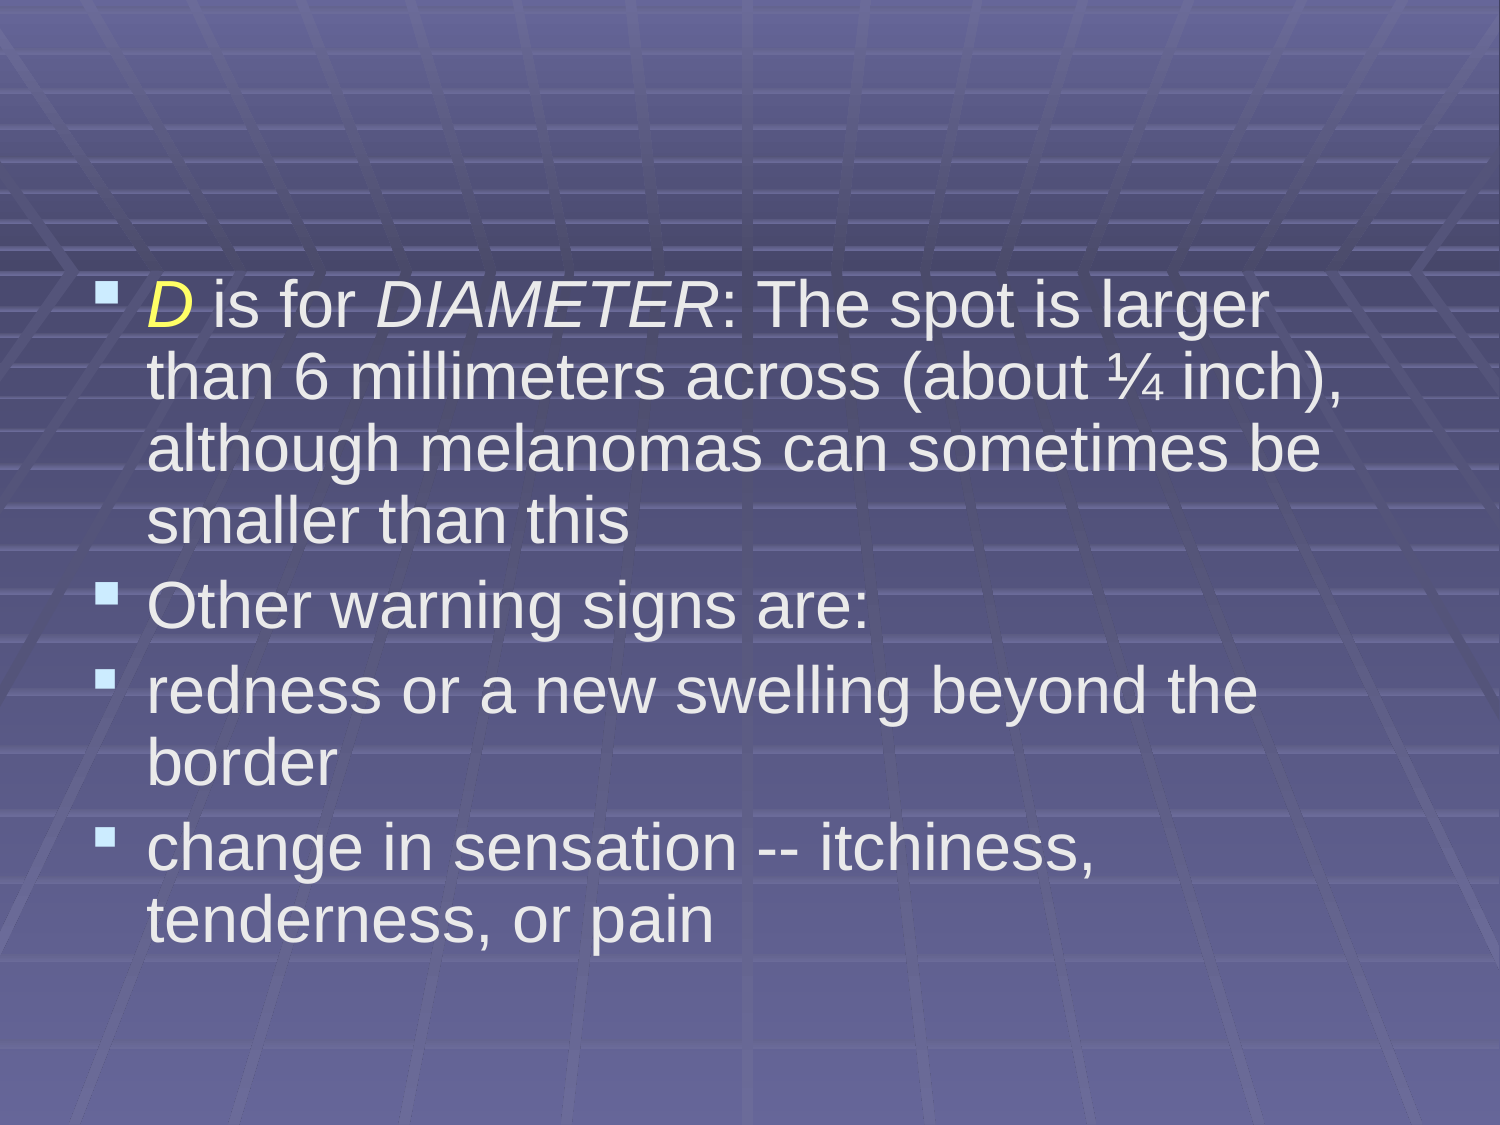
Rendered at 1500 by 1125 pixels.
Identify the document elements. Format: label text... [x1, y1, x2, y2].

list D is for DIAMETER: The spot is larger than 6 millimeters across (about ¼ inch), although melanomas can sometimes be smaller than this Other warning signs are: redness or a new swelling beyond the border change in sensation -- itchiness, tenderness, or pain [74, 261, 1425, 1001]
